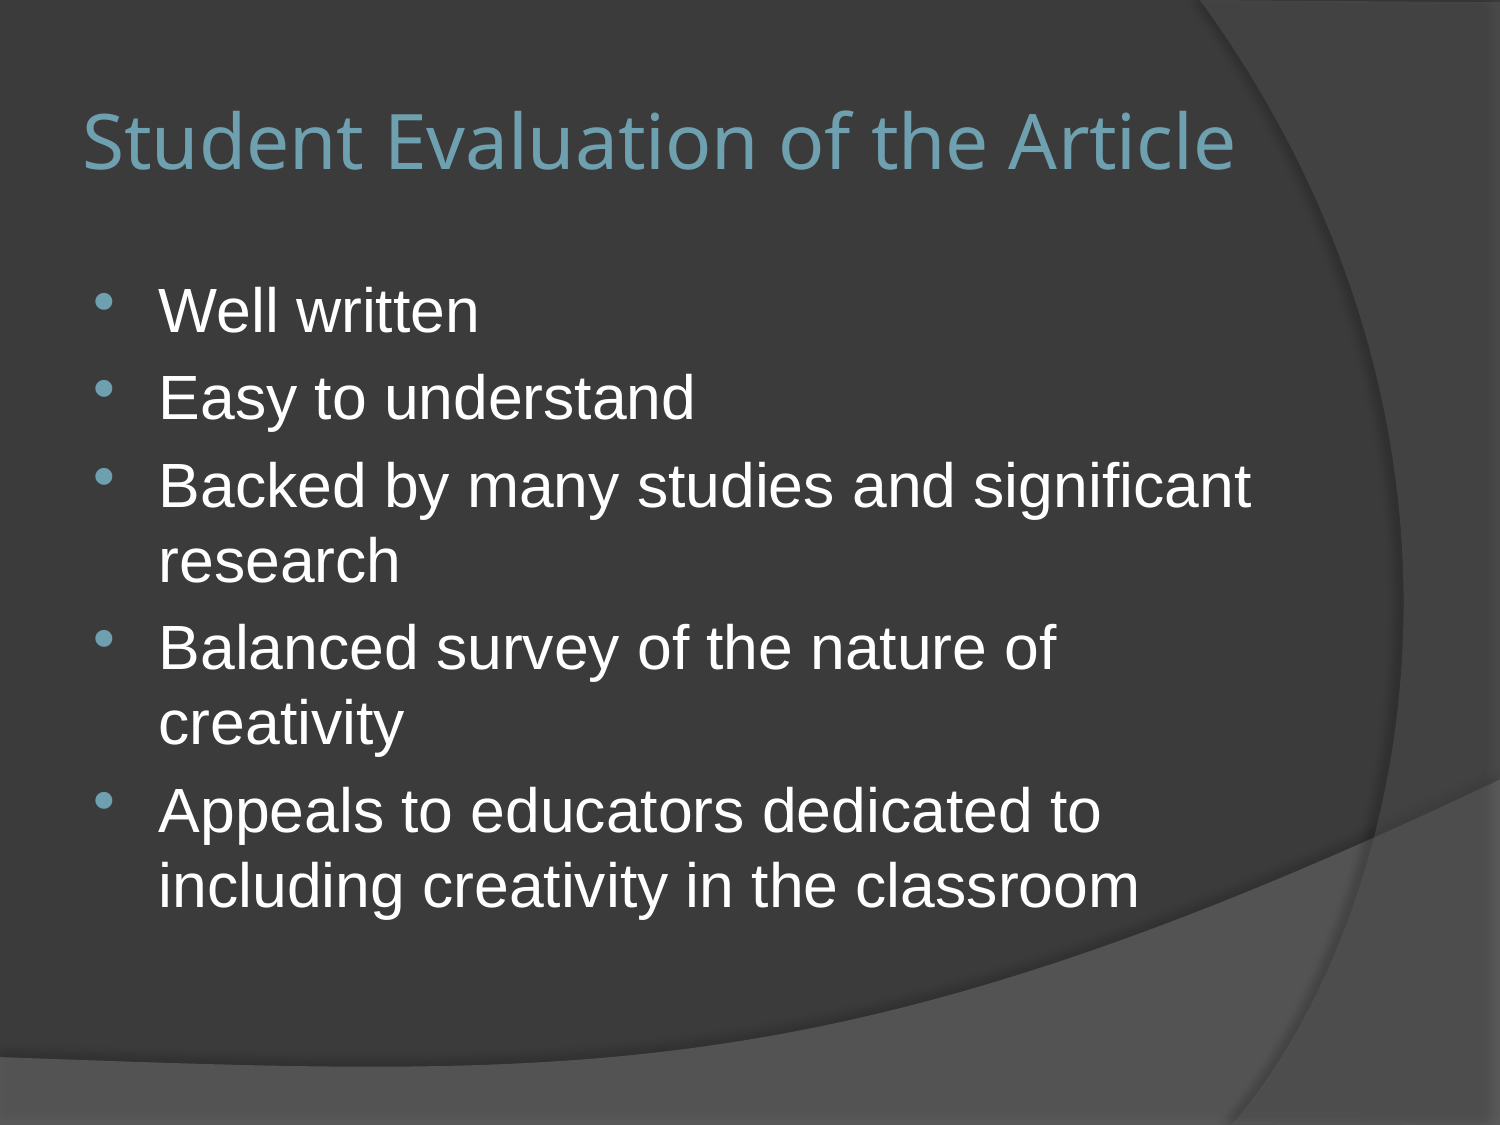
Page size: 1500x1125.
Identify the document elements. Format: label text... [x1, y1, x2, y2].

title Student Evaluation of the Article [75, 45, 1300, 233]
list Well written Easy to understand Backed by many studies and significant research Balanced survey of the nature of creativity Appeals to educators dedicated to including creativity in the classroom [75, 262, 1300, 1005]
